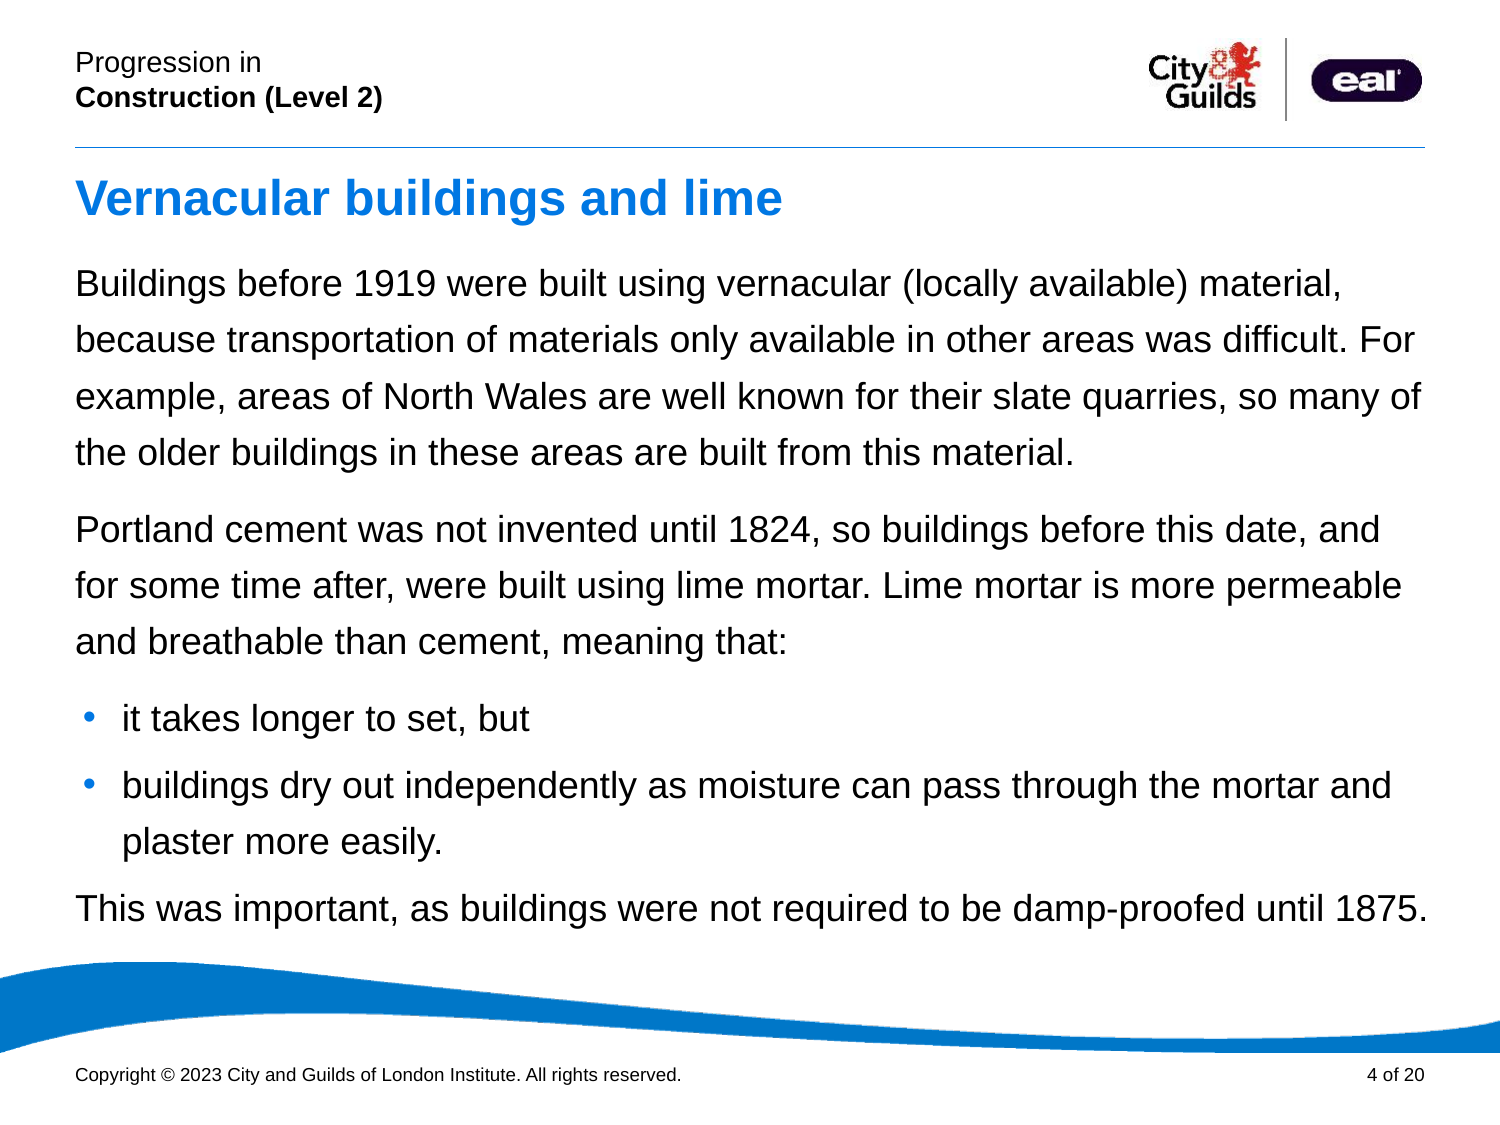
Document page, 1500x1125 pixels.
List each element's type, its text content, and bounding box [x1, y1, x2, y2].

list Buildings before 1919 were built using vernacular (locally available) material, because transportation of materials only available in other areas was difficult. For example, areas of North Wales are well known for their slate quarries, so many of the older buildings in these areas are built from this material. Portland cement was not invented until 1824, so buildings before this date, and for some time after, were built using lime mortar. Lime mortar is more permeable and breathable than cement, meaning that: it takes longer to set, but buildings dry out independently as moisture can pass through the mortar and plaster more easily. This was important, as buildings were not required to be damp-proofed until 1875. [75, 248, 1433, 945]
title Vernacular buildings and lime [75, 165, 1425, 229]
picture [1149, 38, 1422, 121]
picture [0, 962, 1500, 1053]
